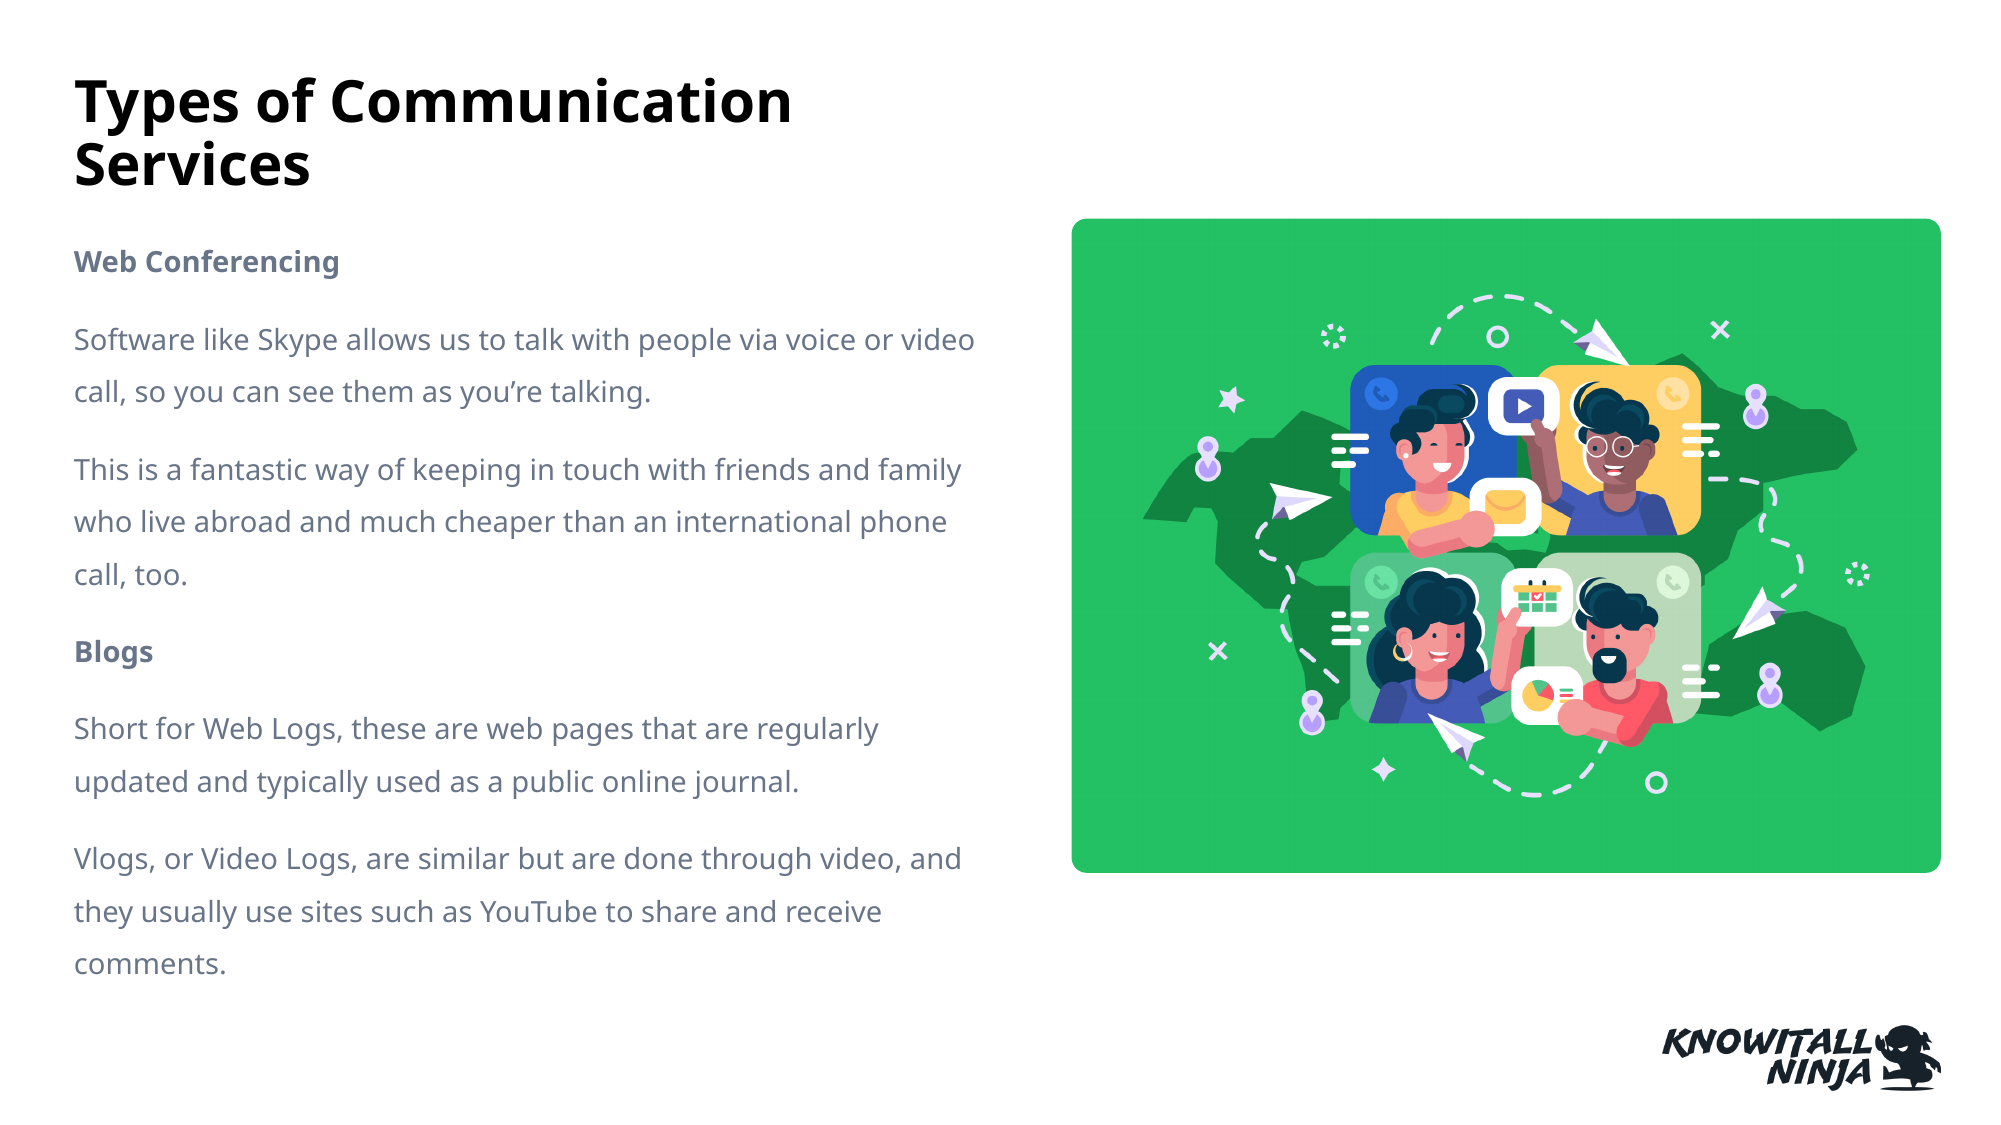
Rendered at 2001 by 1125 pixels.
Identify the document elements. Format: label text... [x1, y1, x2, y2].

title Types of Communication Services [59, 117, 1000, 206]
picture [1662, 1025, 1941, 1091]
list Web Conferencing Software like Skype allows us to talk with people via voice or video call, so you can see them as you’re talking. This is a fantastic way of keeping in touch with friends and family who live abroad and much cheaper than an international phone call, too. Blogs Short for Web Logs, these are web pages that are regularly updated and typically used as a public online journal. Vlogs, or Video Logs, are similar but are done through video, and they usually use sites such as YouTube to share and receive comments. [59, 218, 1000, 1091]
picture [1071, 218, 1942, 874]
